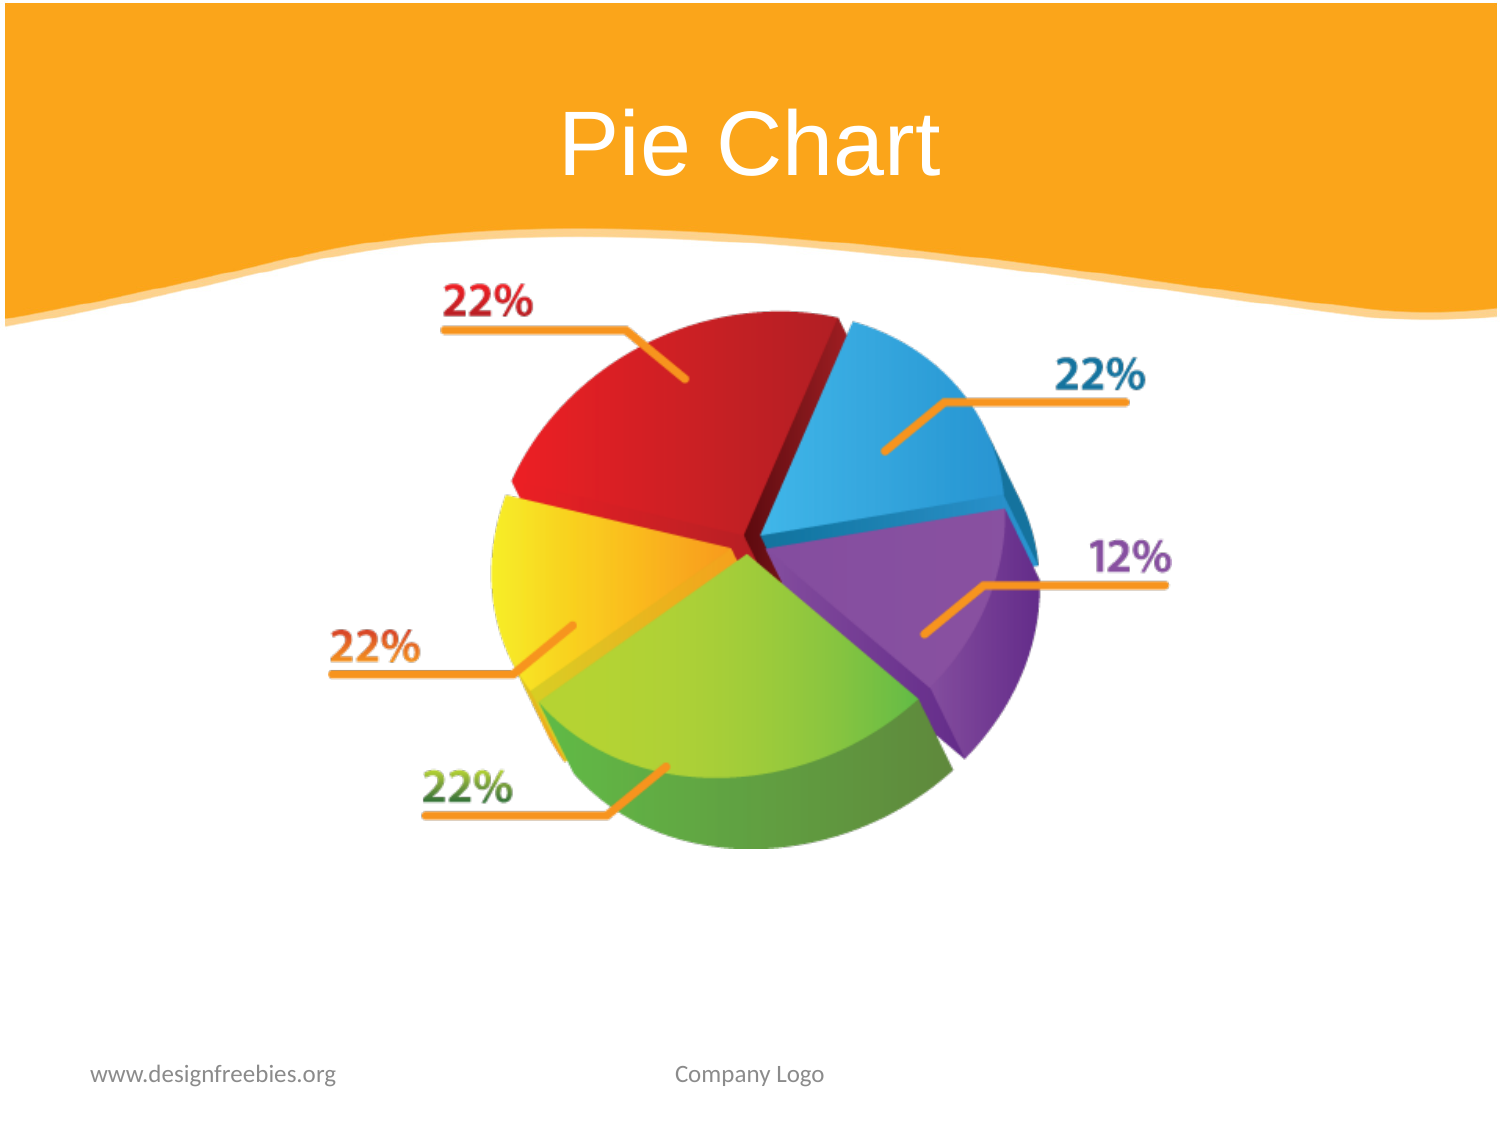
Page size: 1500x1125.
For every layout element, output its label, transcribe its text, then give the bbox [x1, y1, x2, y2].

slide_number www.designfreebies.org [75, 1042, 425, 1103]
footer Company Logo [512, 1042, 988, 1103]
title Pie Chart [75, 45, 1425, 233]
picture [0, 0, 1500, 1125]
